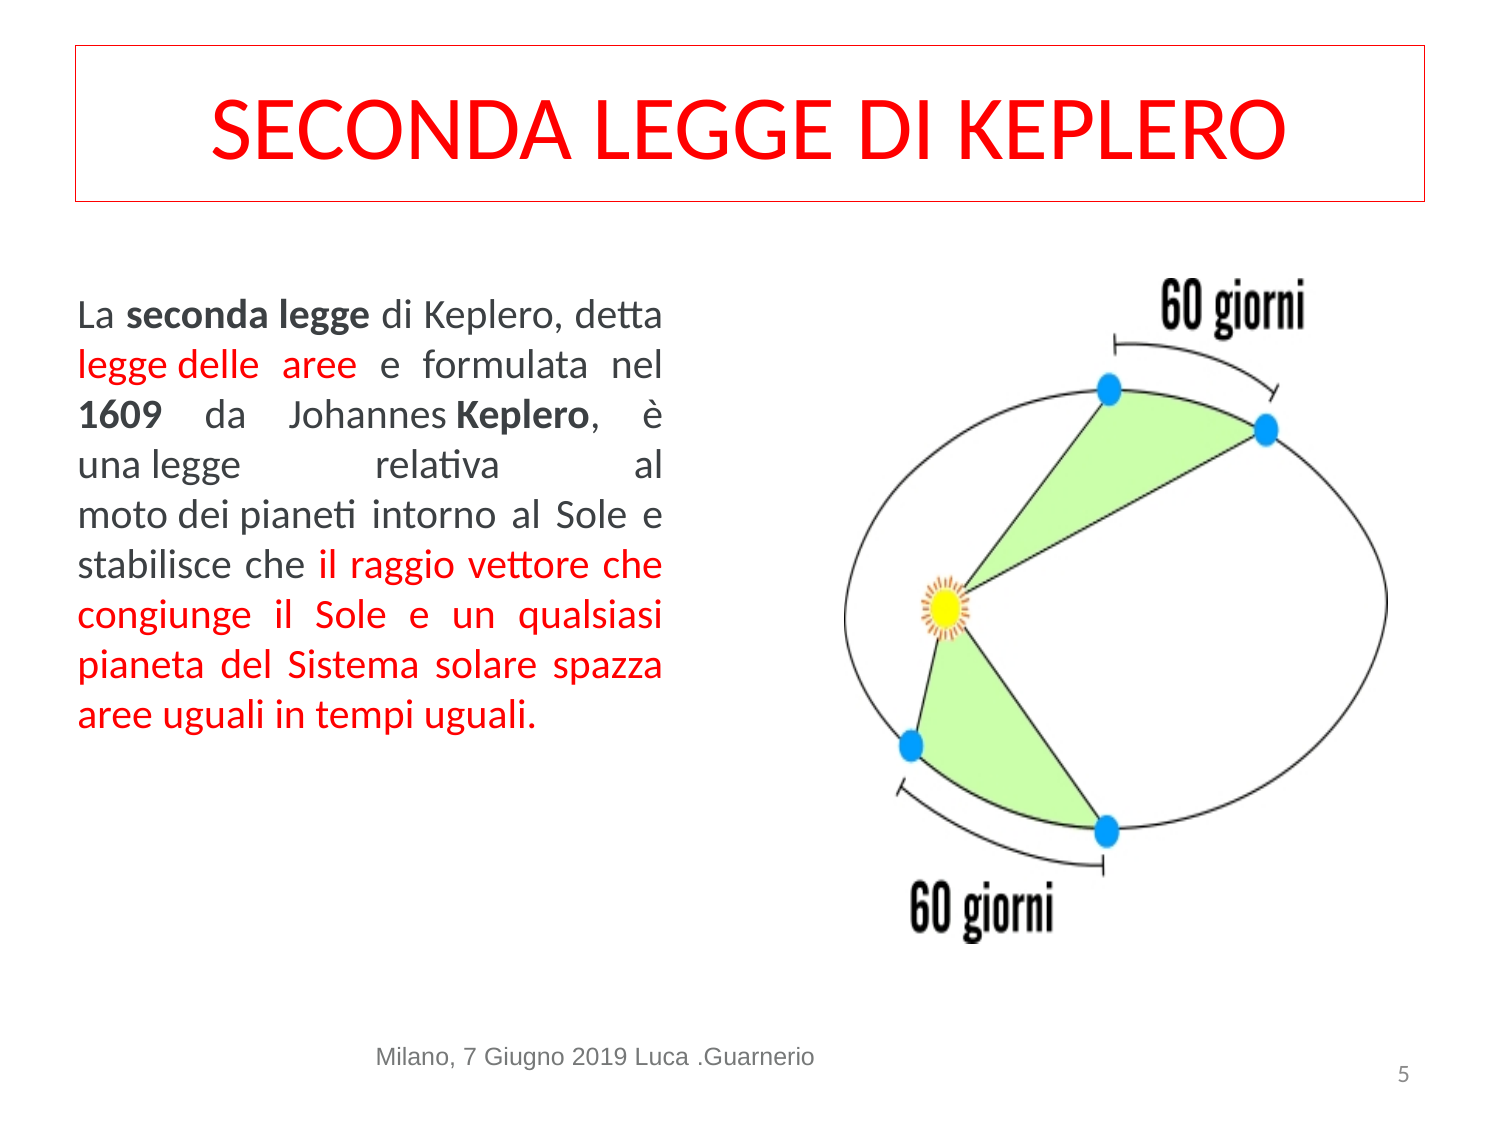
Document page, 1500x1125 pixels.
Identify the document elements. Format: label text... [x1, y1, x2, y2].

picture [844, 278, 1389, 944]
title SECONDA LEGGE DI KEPLERO [75, 45, 1425, 202]
text_box Milano, 7 Giugno 2019 Luca .Guarnerio [360, 1033, 987, 1094]
slide_number 5 [1074, 1042, 1425, 1103]
list La seconda legge di Keplero, detta legge delle aree e formulata nel 1609 da Johannes Keplero, è una legge relativa al moto dei pianeti intorno al Sole e stabilisce che il raggio vettore che congiunge il Sole e un qualsiasi pianeta del Sistema solare spazza aree uguali in tempi uguali. [62, 278, 679, 764]
